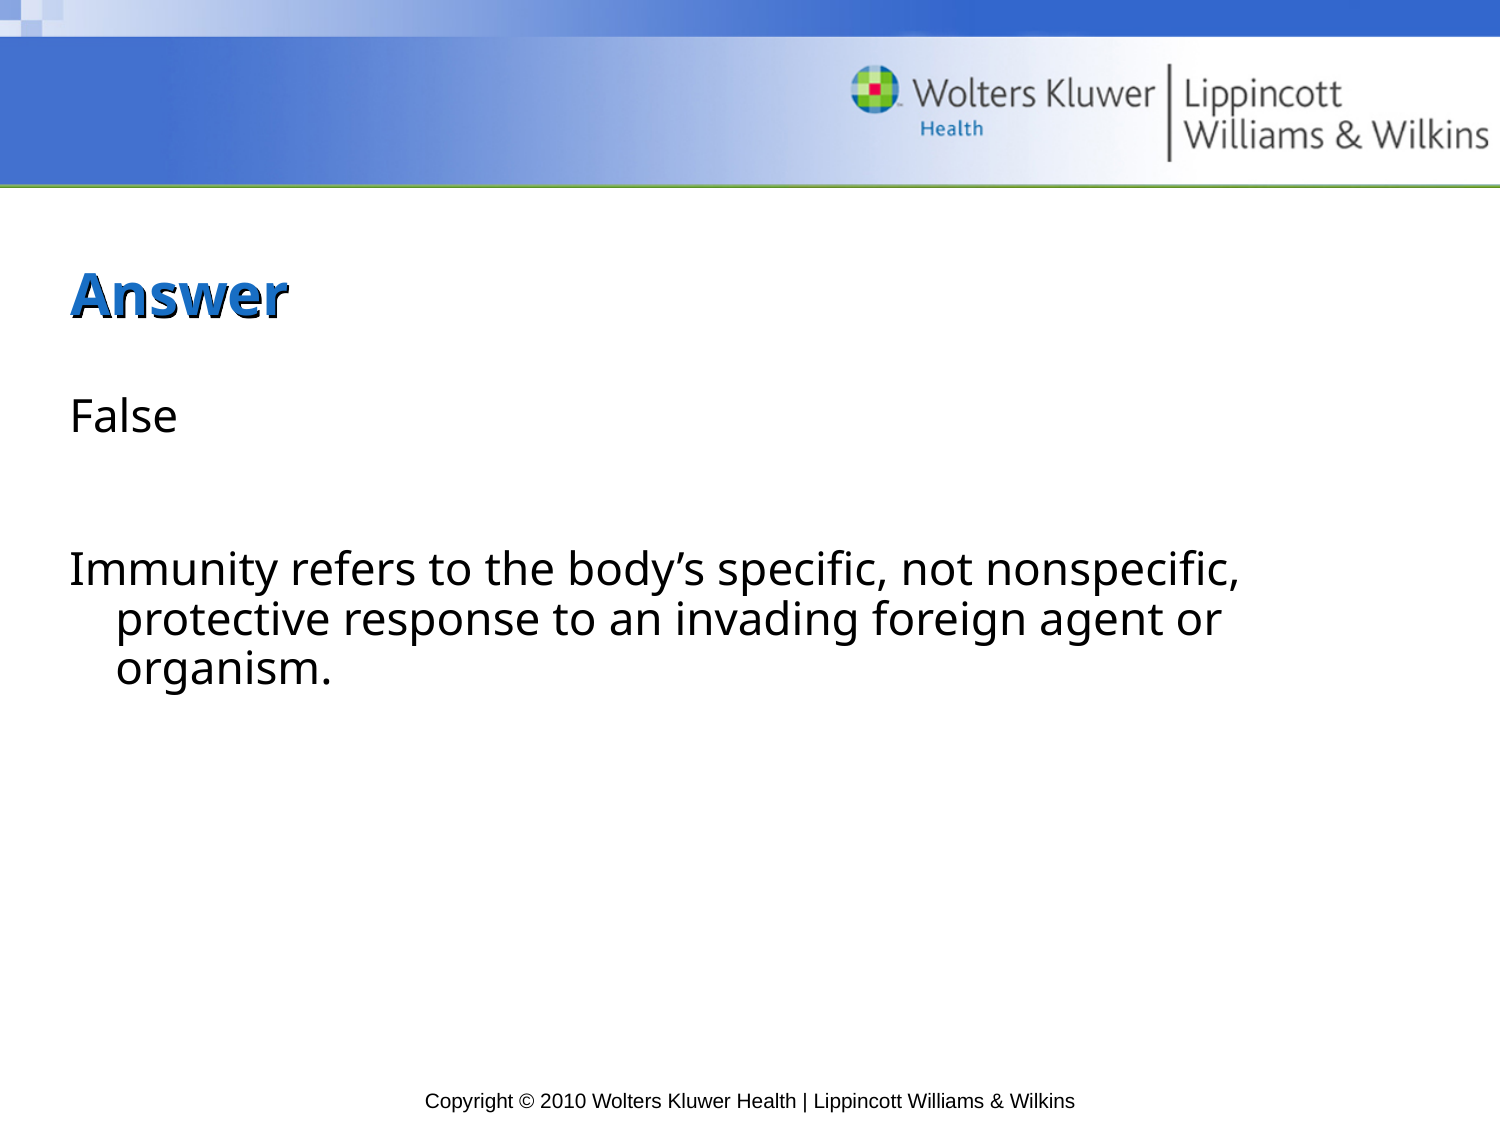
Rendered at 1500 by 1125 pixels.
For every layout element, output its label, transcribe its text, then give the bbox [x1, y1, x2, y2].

picture [0, 0, 1500, 188]
title Answer [70, 264, 1470, 329]
list False Immunity refers to the body’s specific, not nonspecific, protective response to an invading foreign agent or organism. [53, 384, 1468, 1088]
